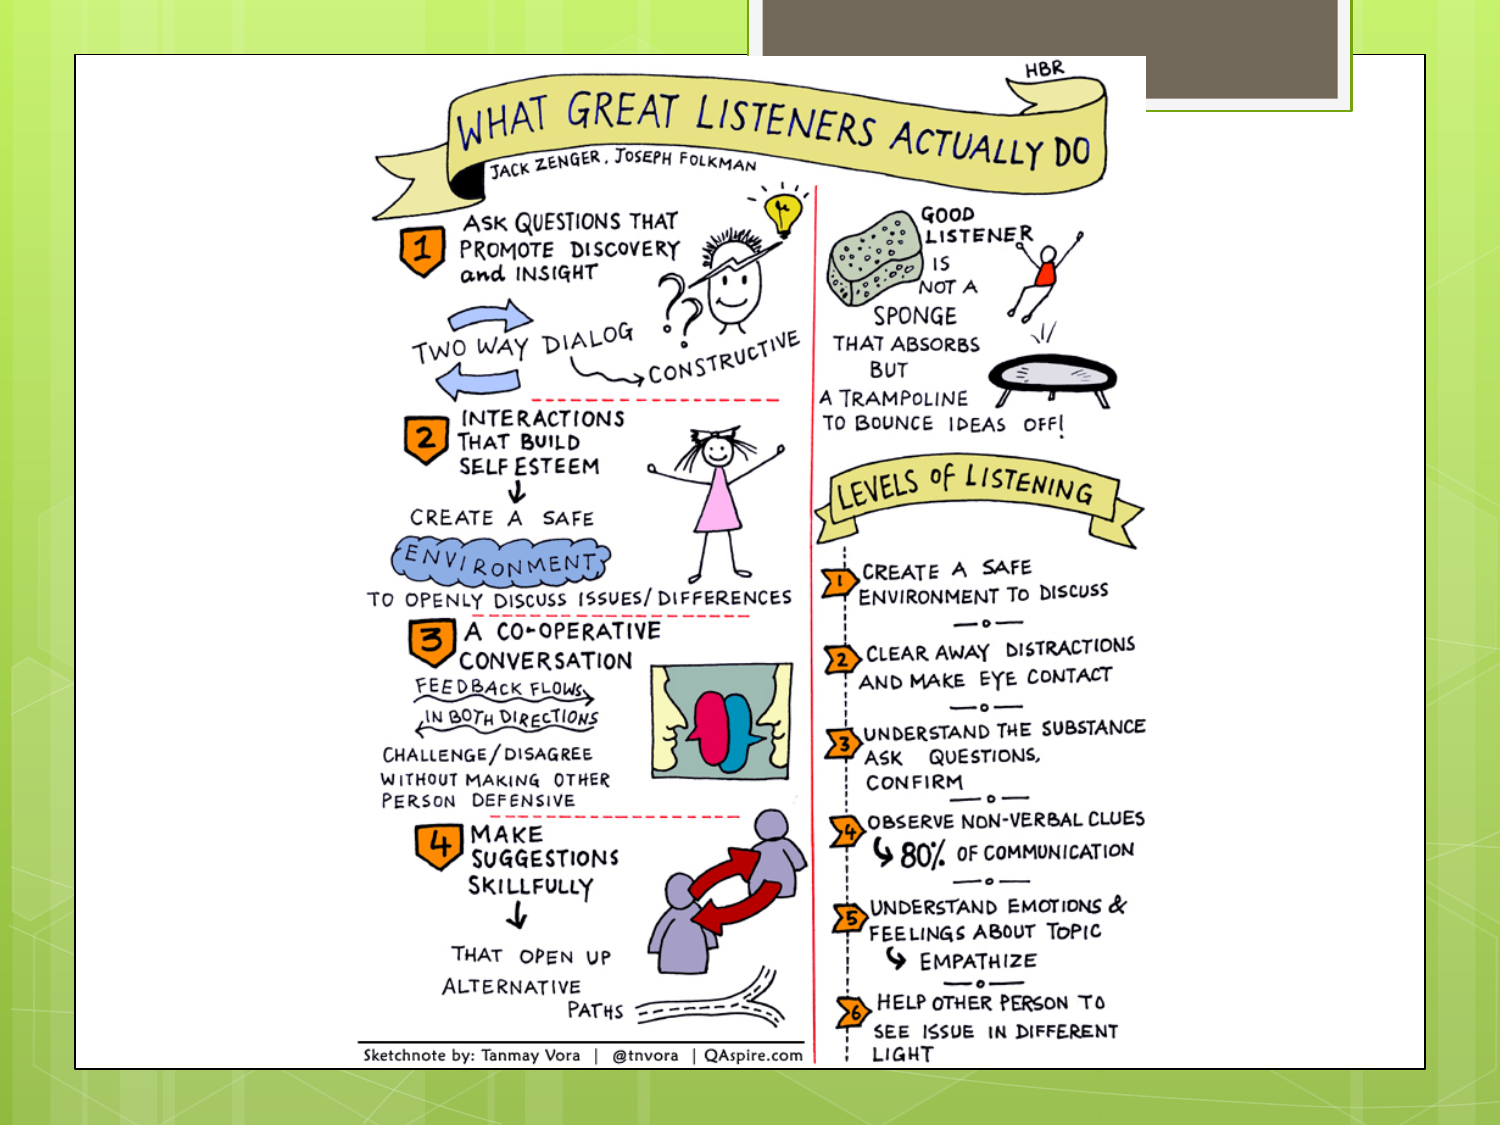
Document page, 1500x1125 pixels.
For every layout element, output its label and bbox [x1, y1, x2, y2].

picture [353, 56, 1146, 1069]
